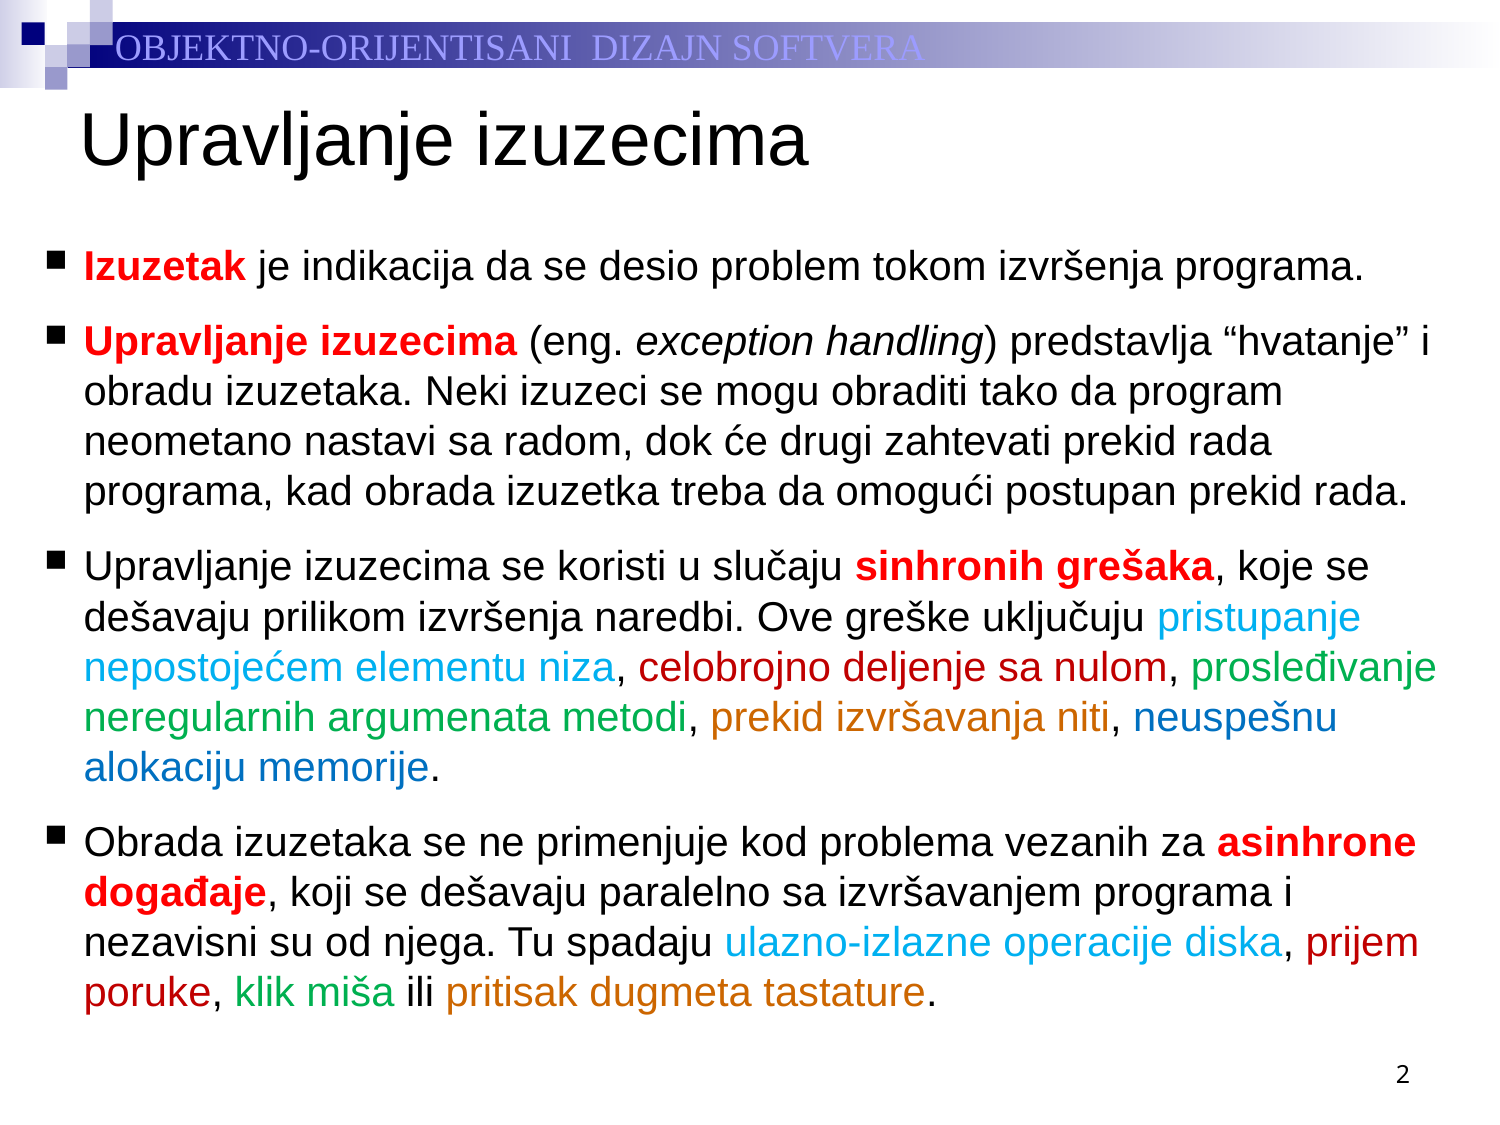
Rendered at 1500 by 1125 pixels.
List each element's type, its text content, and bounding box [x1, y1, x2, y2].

text_box Izuzetak je indikacija da se desio problem tokom izvršenja programa. Upravljanje izuzecima (eng. exception handling) predstavlja “hvatanje” i obradu izuzetaka. Neki izuzeci se mogu obraditi tako da program neometano nastavi sa radom, dok će drugi zahtevati prekid rada programa, kad obrada izuzetka treba da omogući postupan prekid rada. Upravljanje izuzecima se koristi u slučaju sinhronih grešaka, koje se dešavaju prilikom izvršenja naredbi. Ove greške uključuju pristupanje nepostojećem elementu niza, celobrojno deljenje sa nulom, prosleđivanje neregularnih argumenata metodi, prekid izvršavanja niti, neuspešnu alokaciju memorije. Obrada izuzetaka se ne primenjuje kod problema vezanih za asinhrone događaje, koji se dešavaju paralelno sa izvršavanjem programa i nezavisni su od njega. Tu spadaju ulazno-izlazne operacije diska, prijem poruke, klik miša ili pritisak dugmeta tastature. [29, 231, 1483, 1024]
slide_number 2 [1074, 1024, 1426, 1101]
title Upravljanje izuzecima [64, 86, 857, 185]
